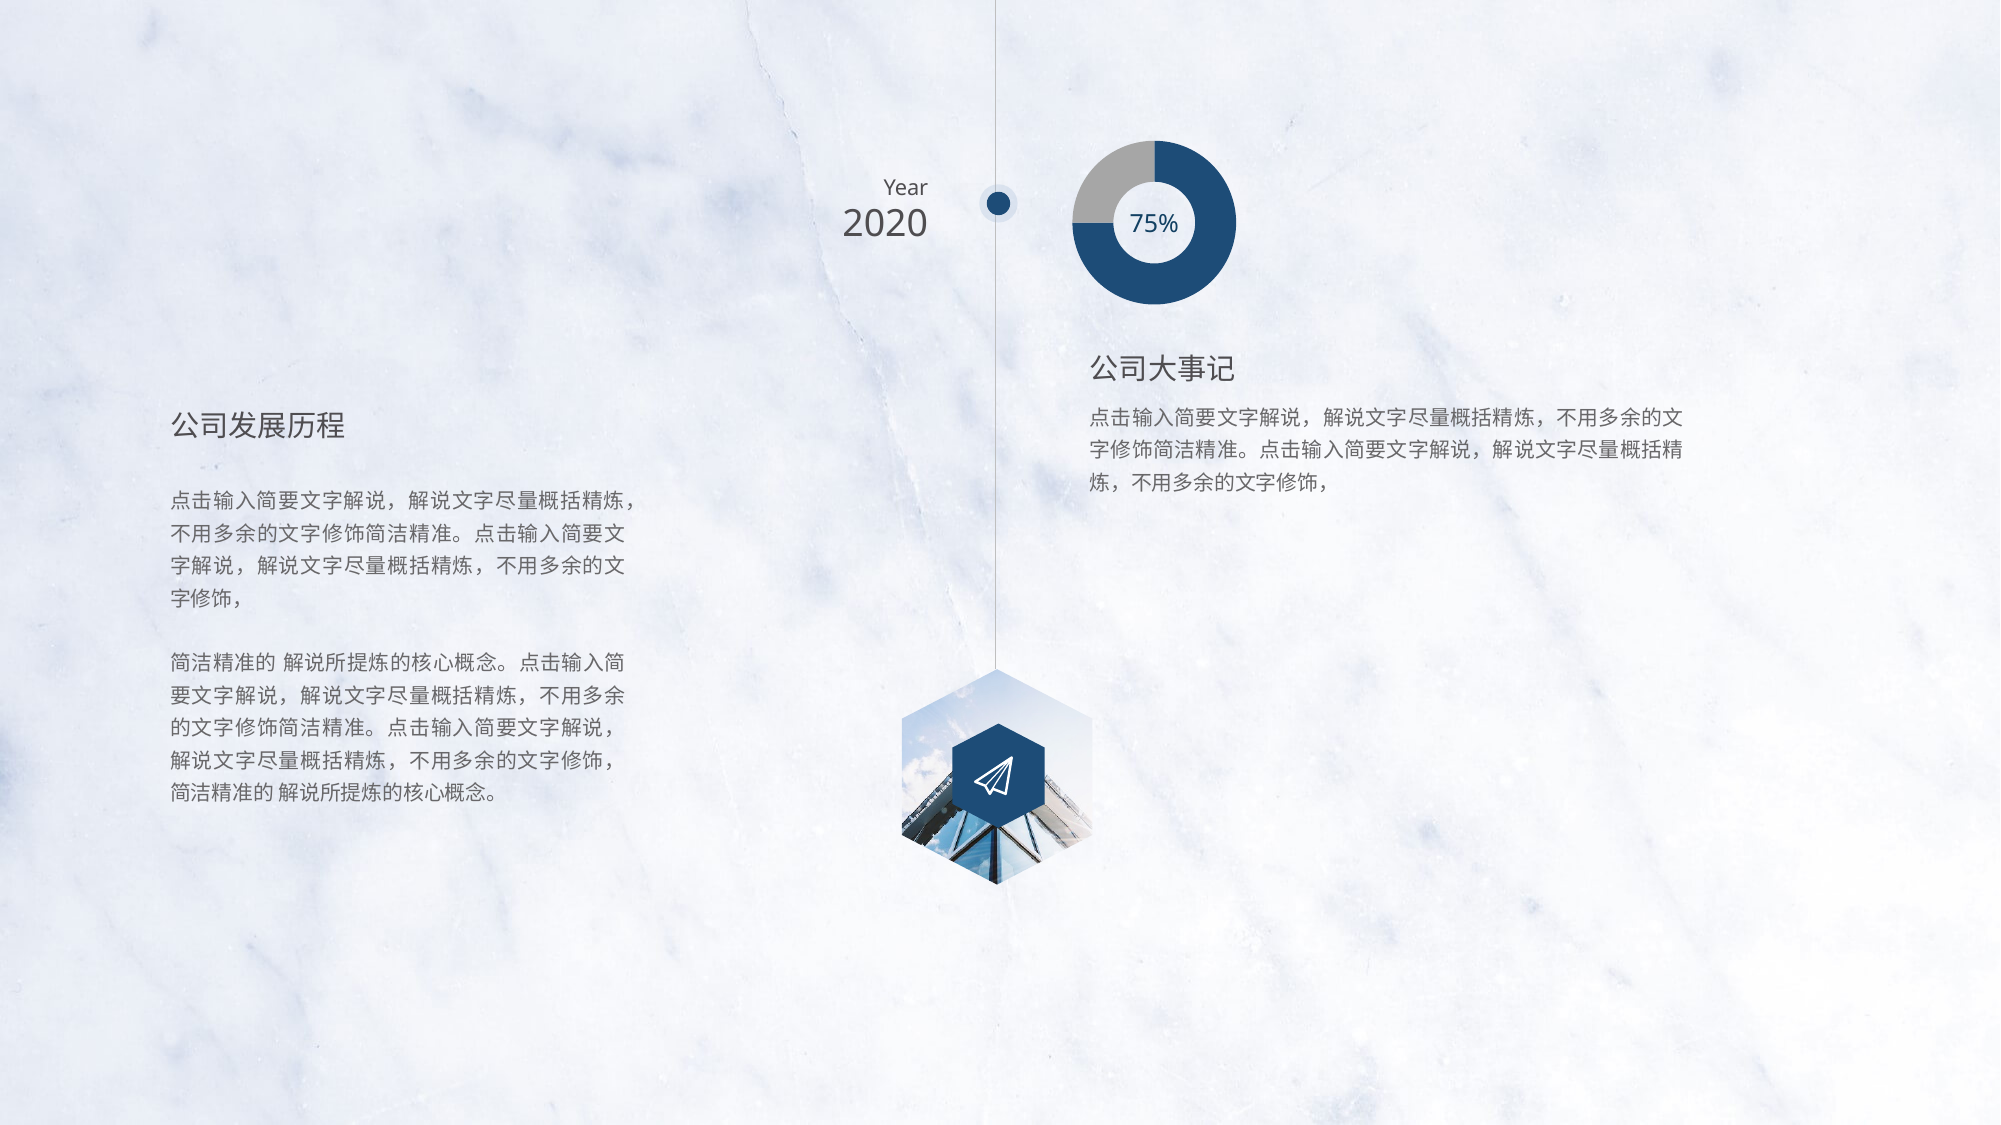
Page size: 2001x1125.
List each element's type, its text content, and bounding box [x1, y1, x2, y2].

text_box 公司发展历程 [155, 389, 373, 450]
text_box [1069, 134, 1240, 311]
text_box 点击输入简要文字解说，解说文字尽量概括精炼，不用多余的文字修饰简洁精准。点击输入简要文字解说，解说文字尽量概括精炼，不用多余的文字修饰， 简洁精准的 解说所提炼的核心概念。点击输入简要文字解说，解说文字尽量概括精炼，不用多余的文字修饰简洁精准。点击输入简要文字解说，解说文字尽量概括精炼，不用多余的文字修饰，简洁精准的 解说所提炼的核心概念。 [155, 473, 641, 910]
picture [0, 0, 2000, 1125]
text_box Year 2020 [725, 165, 943, 252]
text_box 公司大事记 [1074, 332, 1293, 393]
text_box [979, 184, 1018, 223]
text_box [901, 669, 1093, 885]
text_box 点击输入简要文字解说，解说文字尽量概括精炼，不用多余的文字修饰简洁精准。点击输入简要文字解说，解说文字尽量概括精炼，不用多余的文字修饰， [1074, 389, 1698, 502]
